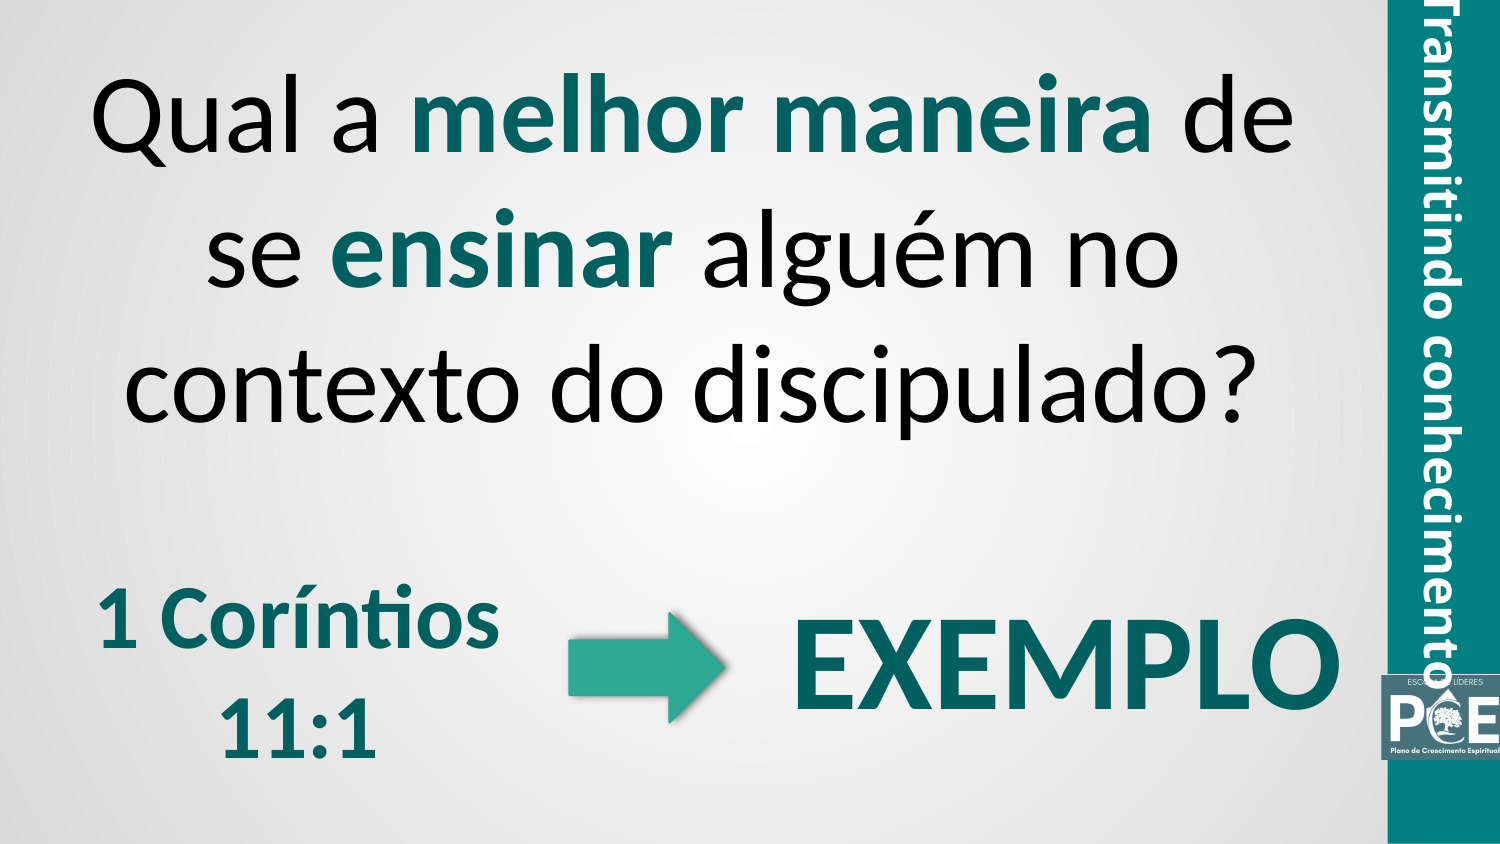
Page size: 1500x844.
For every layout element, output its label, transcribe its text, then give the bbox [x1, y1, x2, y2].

text_box Qual a melhor maneira de se ensinar alguém no contexto do discipulado? [71, 32, 1315, 453]
text_box EXEMPLO [783, 564, 1351, 745]
text_box [569, 612, 725, 723]
text_box Transmitindo conhecimento [1406, 0, 1482, 699]
picture [1381, 674, 1500, 760]
text_box 1 Coríntios 11:1 [85, 549, 509, 784]
